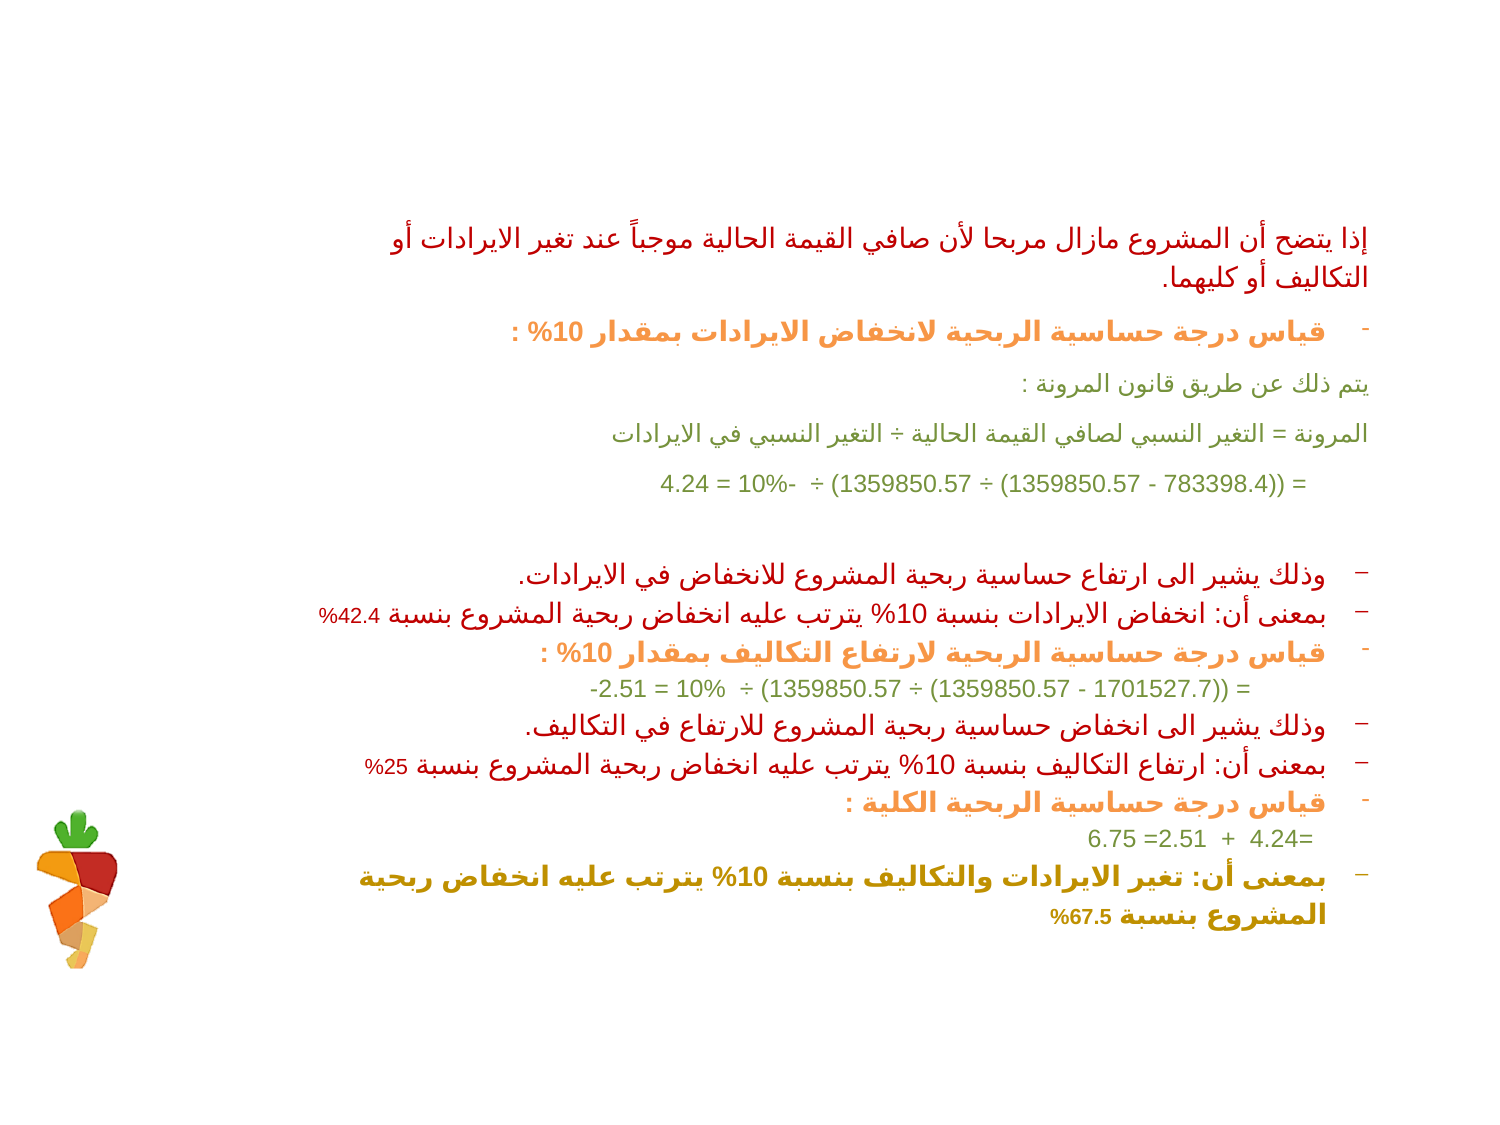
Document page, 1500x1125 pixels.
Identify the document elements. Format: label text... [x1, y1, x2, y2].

text_box إذا يتضح أن المشروع مازال مربحا لأن صافي القيمة الحالية موجباً عند تغير الايرادات أو التكاليف أو كليهما. قياس درجة حساسية الربحية لانخفاض الايرادات بمقدار 10% : يتم ذلك عن طريق قانون المرونة : المرونة = التغير النسبي لصافي القيمة الحالية ÷ التغير النسبي في الايرادات = ((783398.4 - 1359850.57) ÷ 1359850.57) ÷ -10% = 4.24 وذلك يشير الى ارتفاع حساسية ربحية المشروع للانخفاض في الايرادات. بمعنى أن: انخفاض الايرادات بنسبة 10% يترتب عليه انخفاض ربحية المشروع بنسبة 42.4% قياس درجة حساسية الربحية لارتفاع التكاليف بمقدار 10% : = ((1701527.7 - 1359850.57) ÷ 1359850.57) ÷ 10% = 2.51- وذلك يشير الى انخفاض حساسية ربحية المشروع للارتفاع في التكاليف. بمعنى أن: ارتفاع التكاليف بنسبة 10% يترتب عليه انخفاض ربحية المشروع بنسبة 25% قياس درجة حساسية الربحية الكلية : =4.24 + 2.51= 6.75 بمعنى أن: تغير الايرادات والتكاليف بنسبة 10% يترتب عليه انخفاض ربحية المشروع بنسبة 67.5% [282, 207, 1385, 938]
picture [31, 807, 122, 969]
